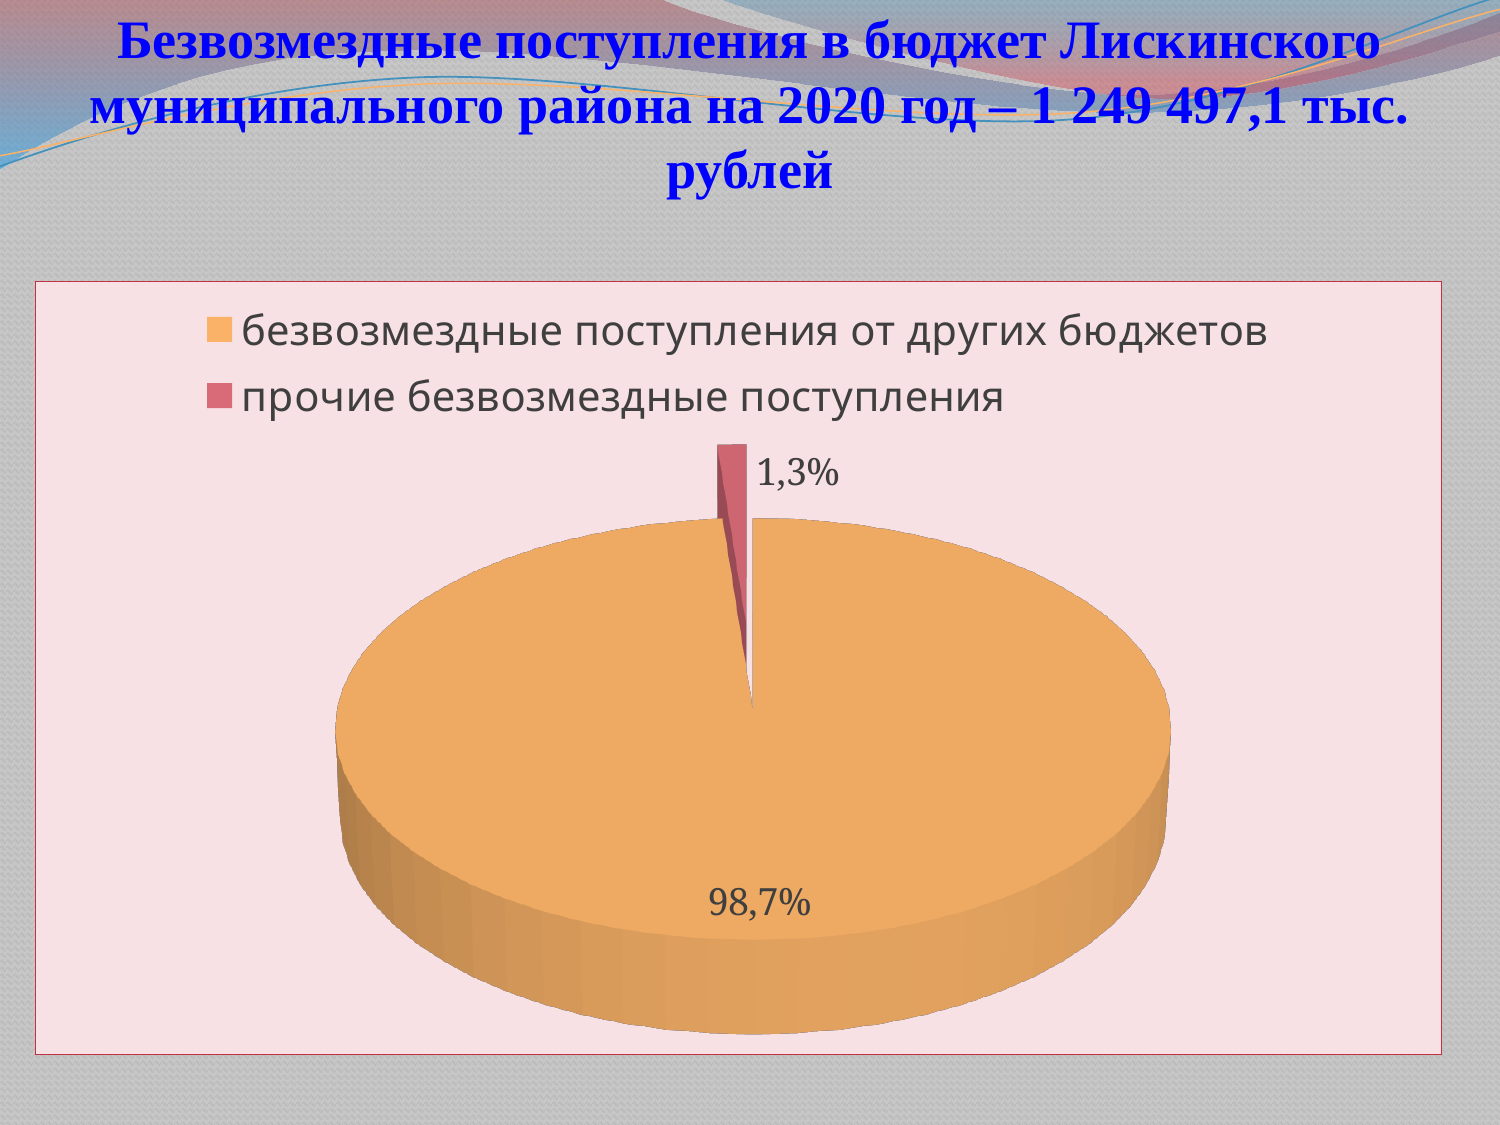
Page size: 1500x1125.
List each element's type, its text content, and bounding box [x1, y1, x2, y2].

title Безвозмездные поступления в бюджет Лискинского муниципального района на 2020 год – 1 249 497,1 тыс. рублей [0, 35, 1500, 200]
chart [34, 280, 1442, 1055]
